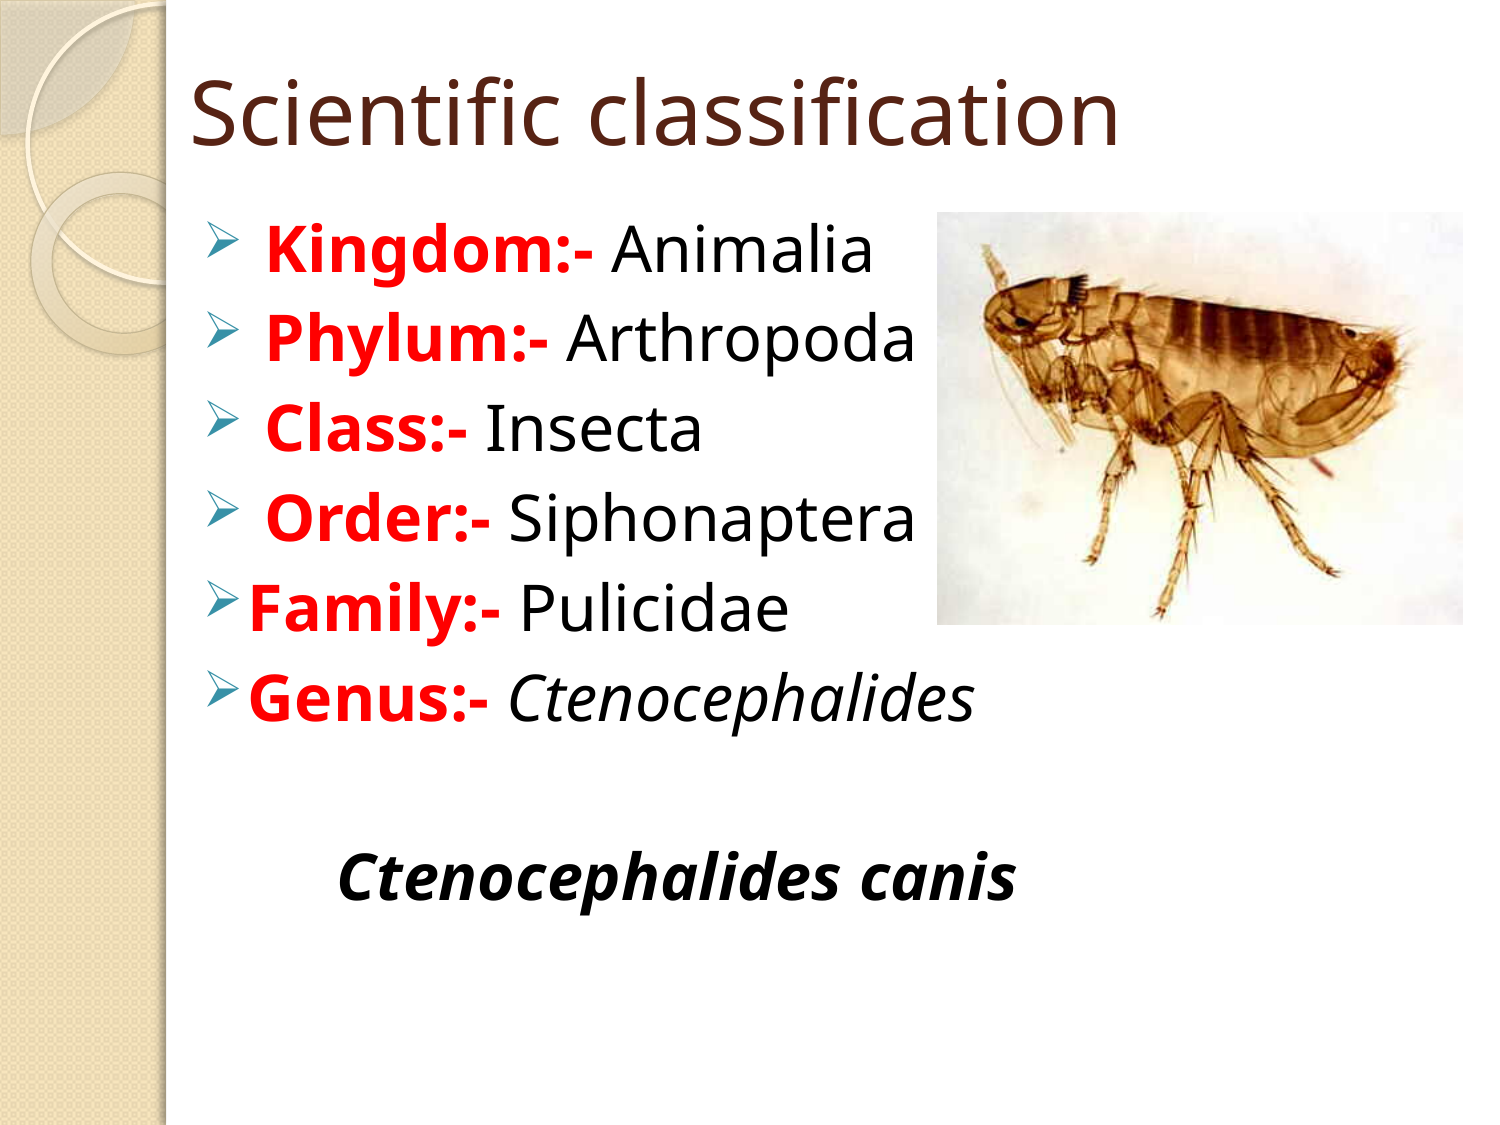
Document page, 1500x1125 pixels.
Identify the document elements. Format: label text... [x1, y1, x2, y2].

title Scientific classification [174, 45, 1275, 175]
picture [937, 212, 1463, 626]
list Kingdom:- Animalia Phylum:- Arthropoda Class:- Insecta Order:- Siphonaptera Family:- Pulicidae Genus:- Ctenocephalides Ctenocephalides canis [174, 200, 1050, 1063]
